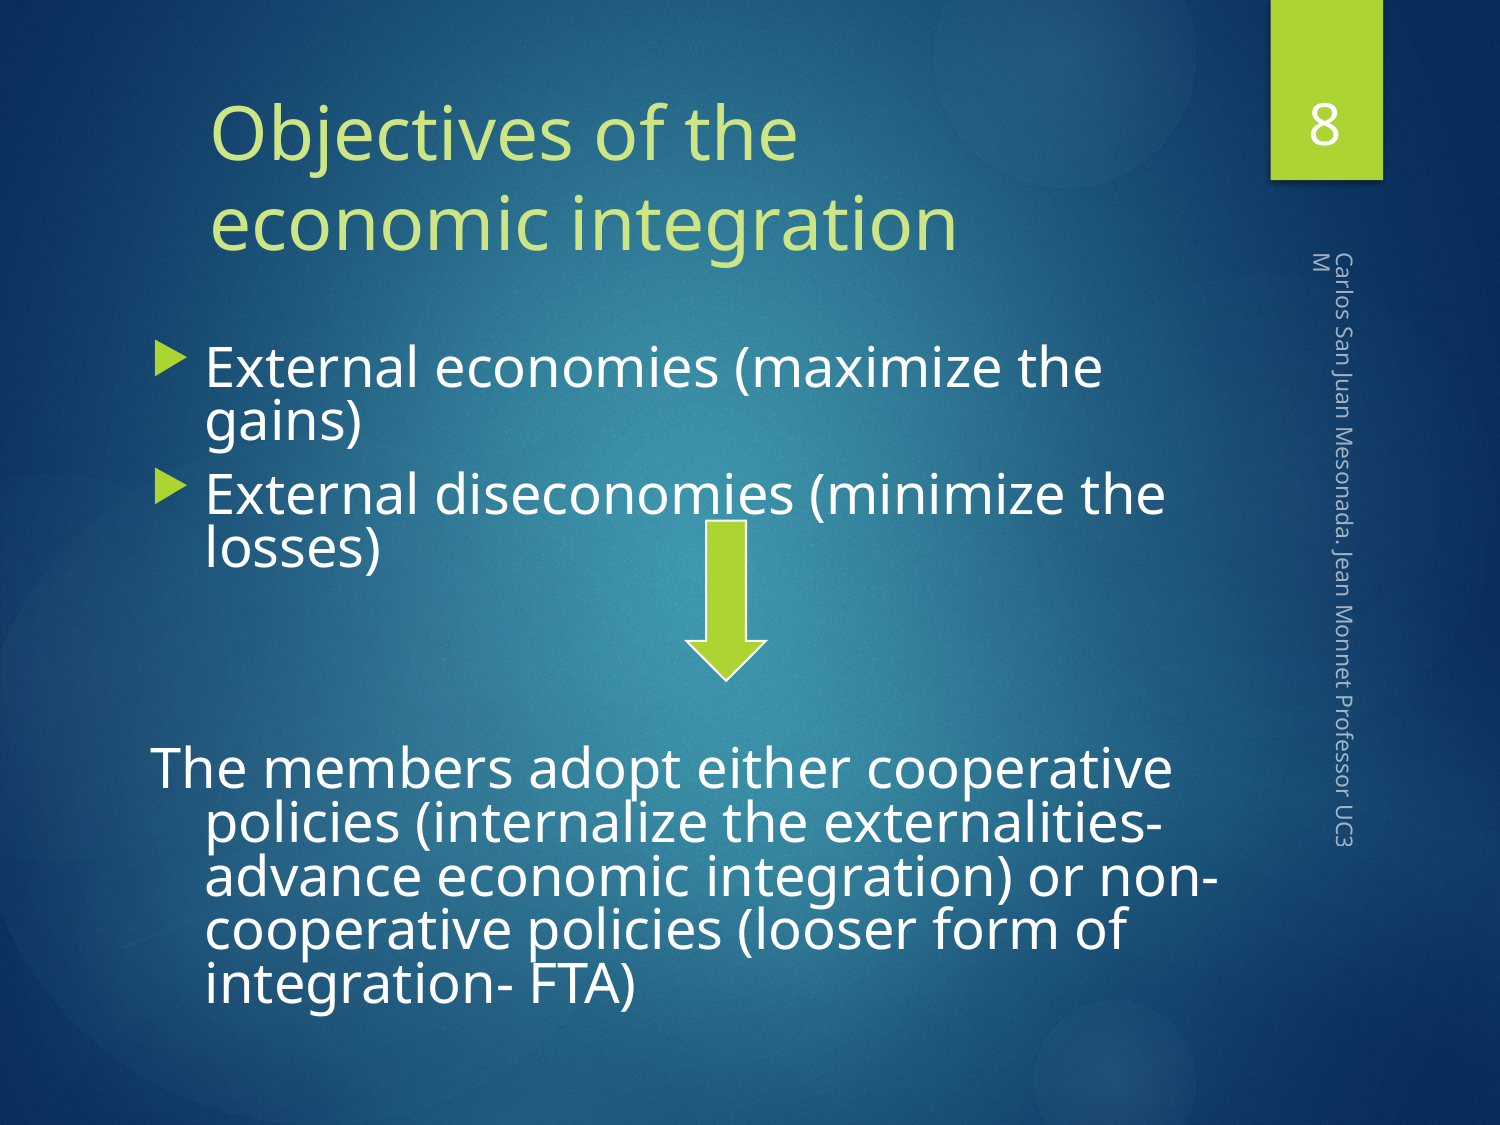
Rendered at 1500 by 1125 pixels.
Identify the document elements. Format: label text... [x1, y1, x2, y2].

text_box [686, 520, 766, 681]
list External economies (maximize the gains) External diseconomies (minimize the losses) The members adopt either cooperative policies (internalize the externalities- advance economic integration) or non-cooperative policies (looser form of integration- FTA) [135, 336, 1237, 1025]
slide_number 8 [1273, 48, 1378, 175]
text_box Objectives of the economic integration [194, 78, 1176, 273]
footer Carlos San Juan Mesonada. Jean Monnet Professor UC3M [1320, 237, 1358, 871]
